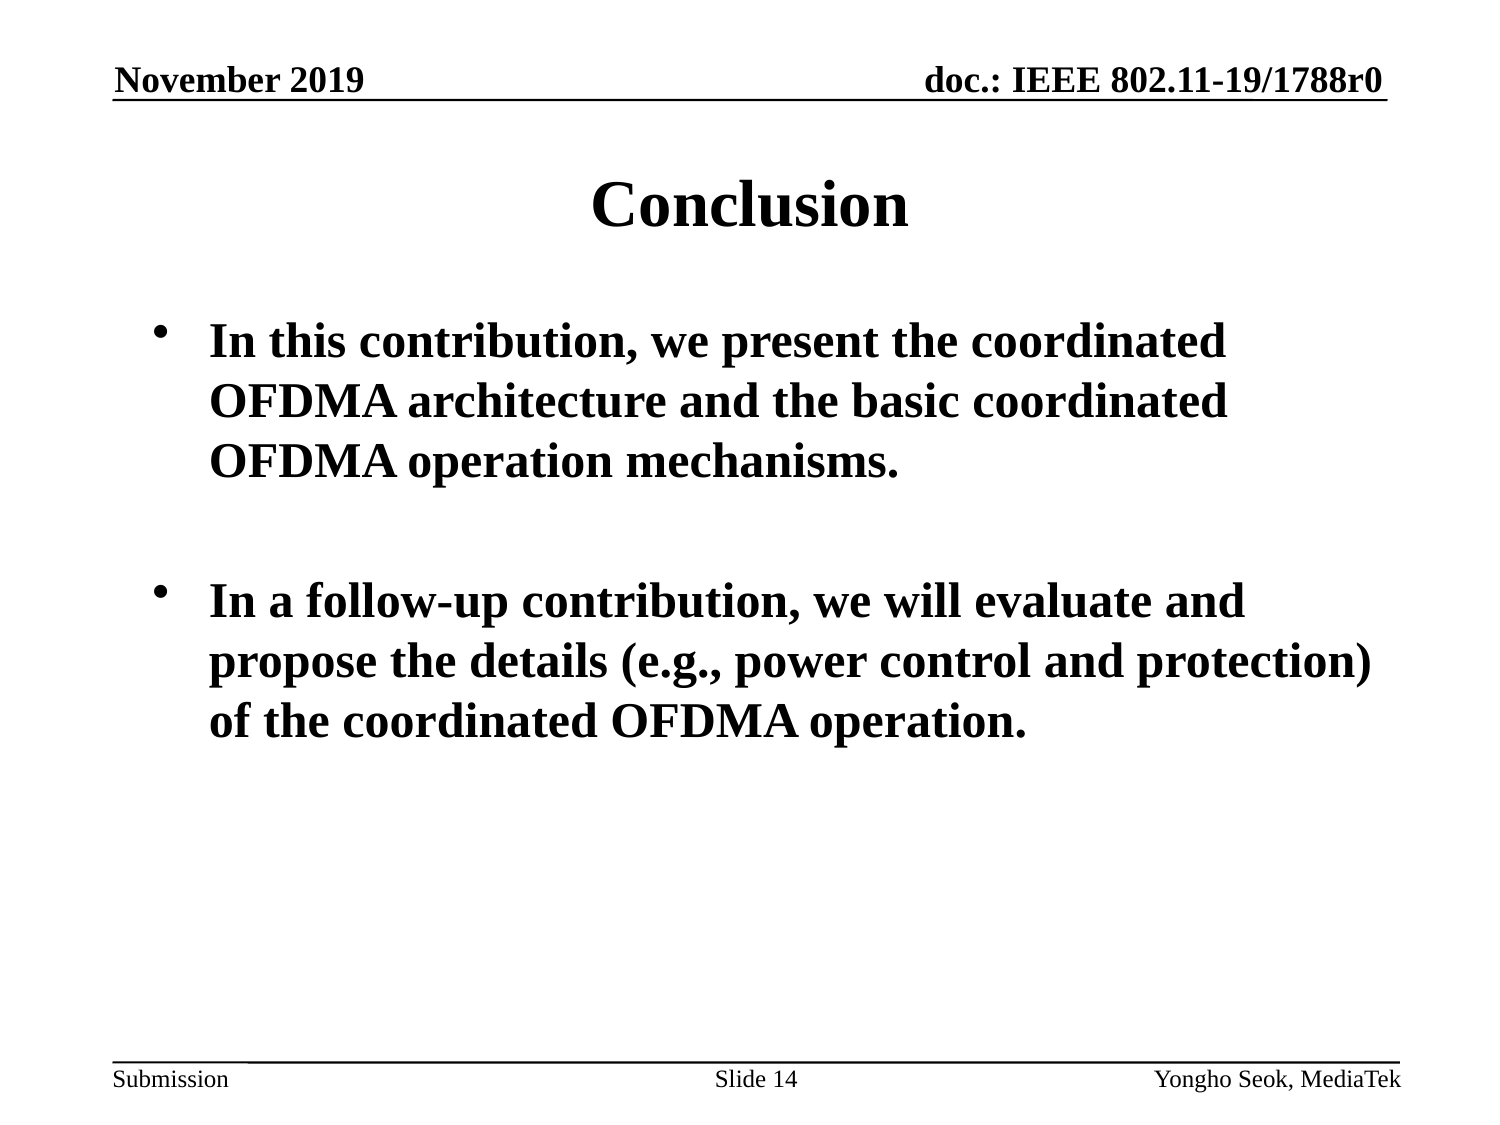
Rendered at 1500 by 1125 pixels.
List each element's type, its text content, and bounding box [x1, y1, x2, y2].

footer Yongho Seok, MediaTek [1150, 1061, 1402, 1093]
title Conclusion [0, 112, 1500, 288]
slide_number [114, 54, 368, 101]
list [112, 288, 1388, 951]
list In this contribution, we present the coordinated OFDMA architecture and the basic coordinated OFDMA operation mechanisms. In a follow-up contribution, we will evaluate and propose the details (e.g., power control and protection) of the coordinated OFDMA operation. [137, 299, 1413, 976]
slide_number Slide 14 [712, 1061, 800, 1093]
